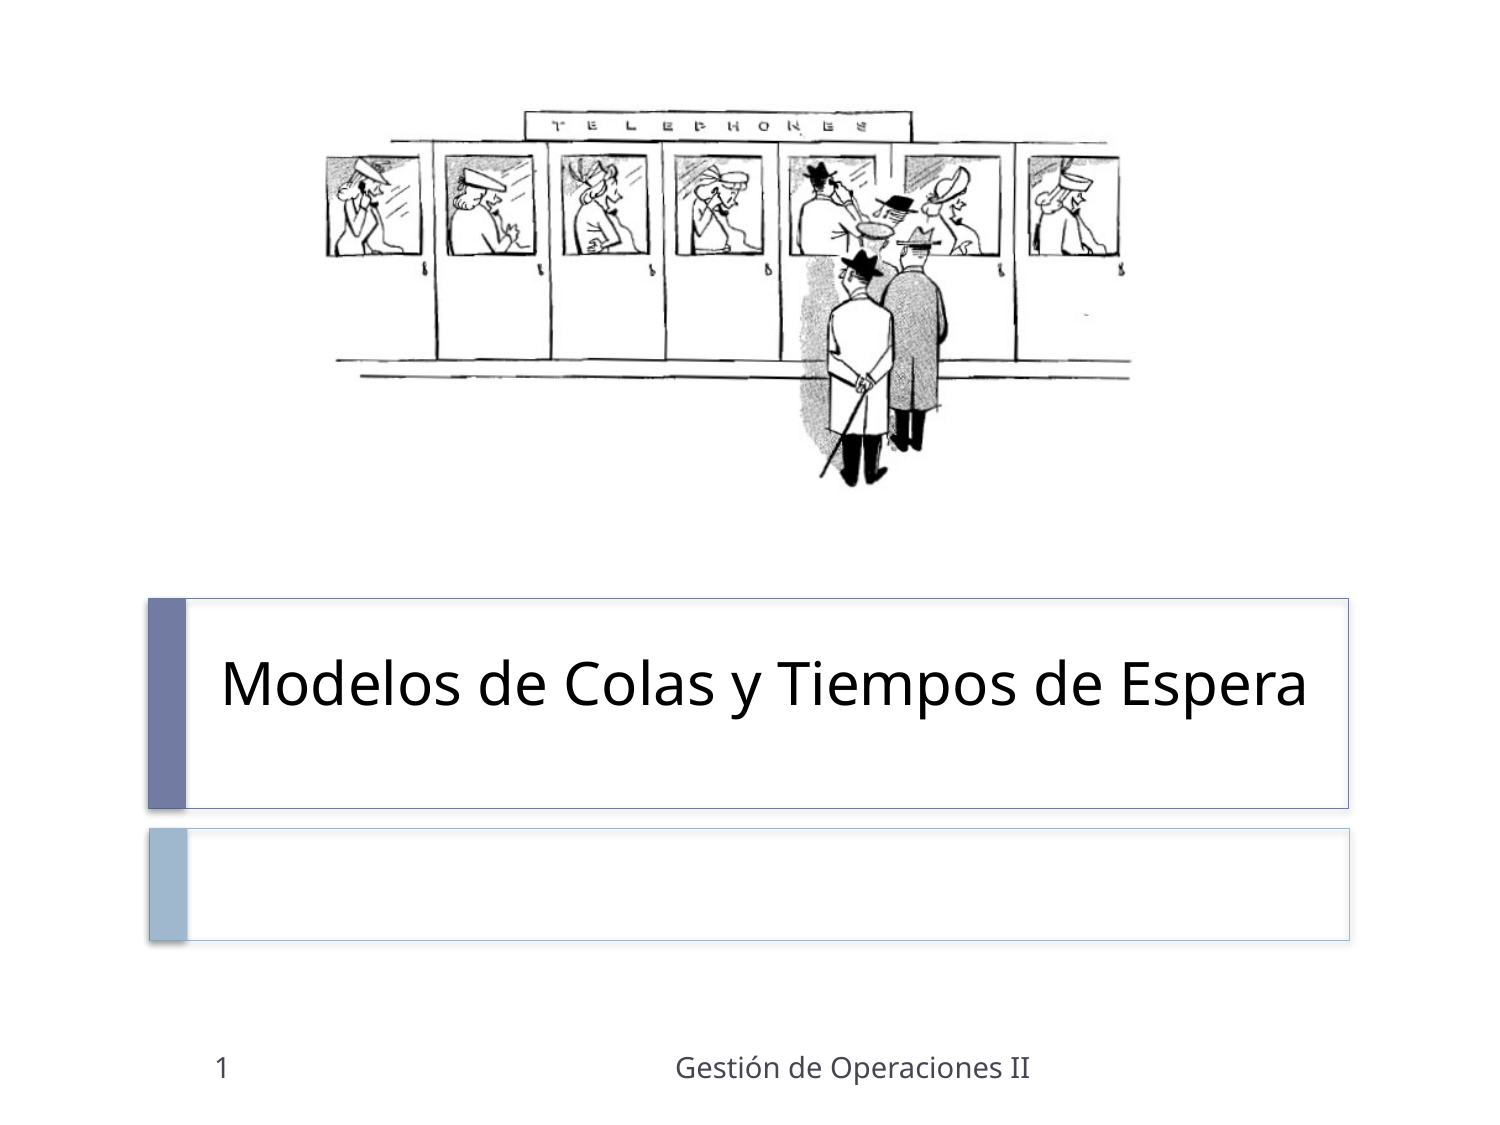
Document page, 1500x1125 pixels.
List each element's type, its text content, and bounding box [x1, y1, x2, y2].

slide_number 1 [199, 1042, 400, 1103]
picture [274, 74, 1251, 502]
footer Gestión de Operaciones II [475, 1042, 1046, 1103]
title Modelos de Colas y Tiempos de Espera [200, 637, 1325, 800]
